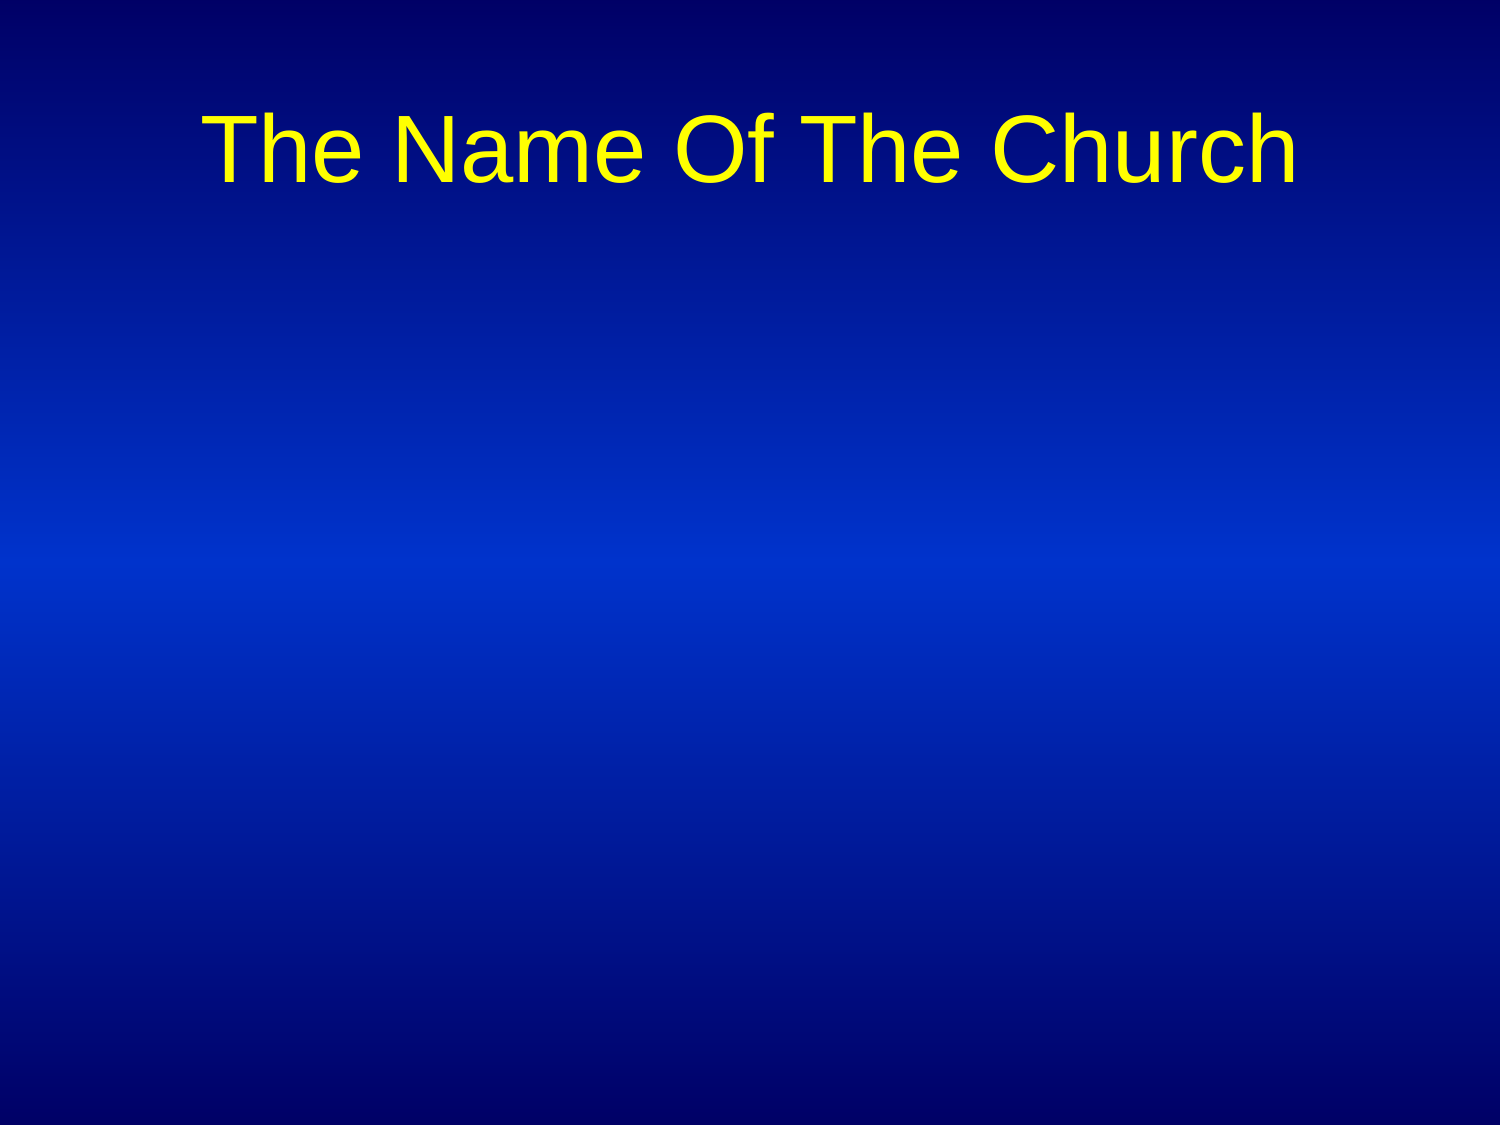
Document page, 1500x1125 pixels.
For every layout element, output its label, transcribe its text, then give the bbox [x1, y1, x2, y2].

title The Name Of The Church [37, 50, 1463, 238]
